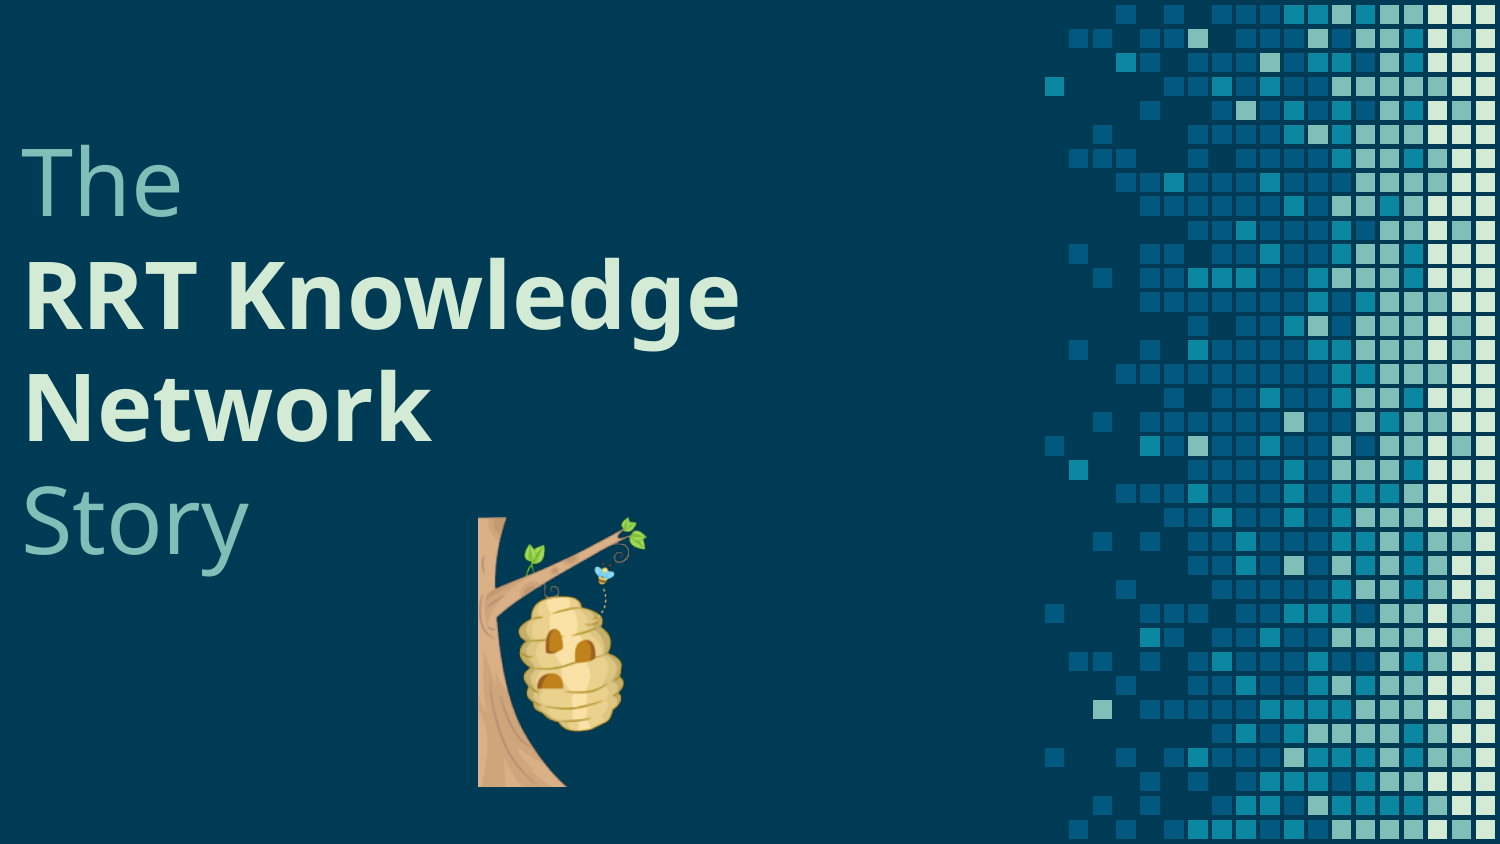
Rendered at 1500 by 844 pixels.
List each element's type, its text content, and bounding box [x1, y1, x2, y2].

picture [171, 503, 198, 553]
picture [525, 545, 545, 568]
picture [74, 493, 103, 554]
picture [519, 595, 624, 731]
picture [595, 567, 614, 584]
picture [479, 518, 646, 786]
title The RRT Knowledge Network Story [6, 107, 1088, 458]
picture [202, 504, 248, 576]
picture [112, 503, 157, 554]
picture [26, 487, 67, 554]
